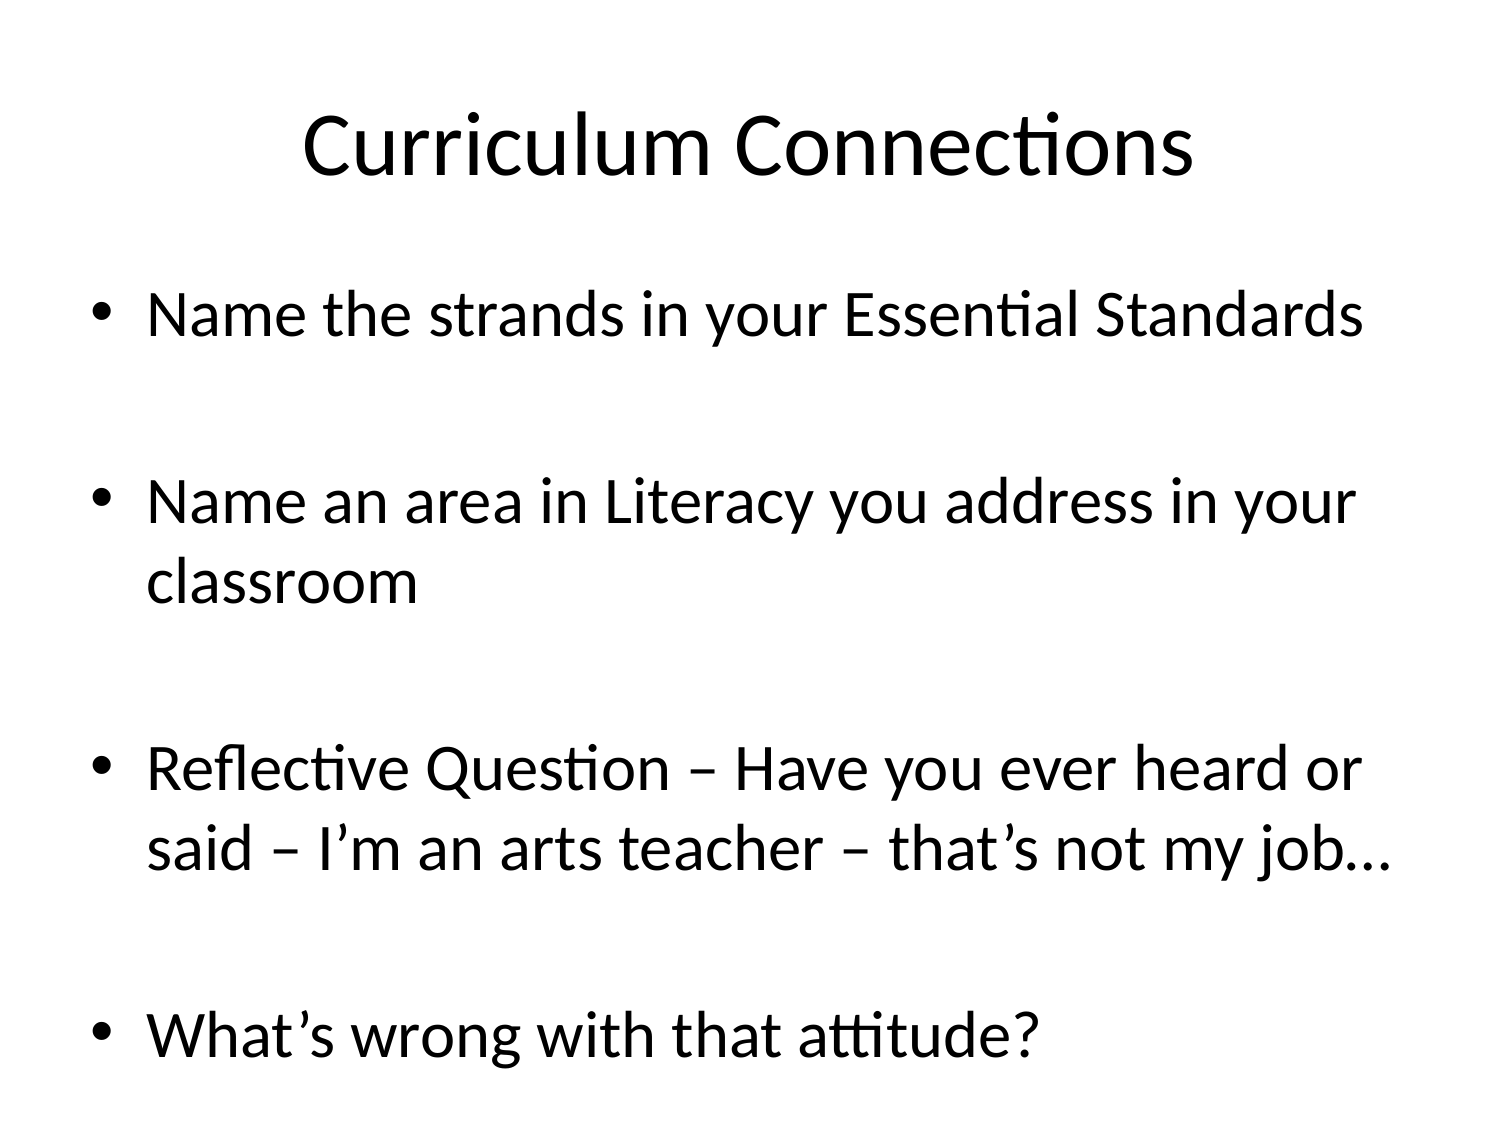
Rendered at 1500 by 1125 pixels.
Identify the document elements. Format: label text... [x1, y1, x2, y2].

title Curriculum Connections [75, 45, 1425, 233]
list Name the strands in your Essential Standards Name an area in Literacy you address in your classroom Reflective Question – Have you ever heard or said – I’m an arts teacher – that’s not my job… What’s wrong with that attitude? [75, 262, 1425, 1125]
